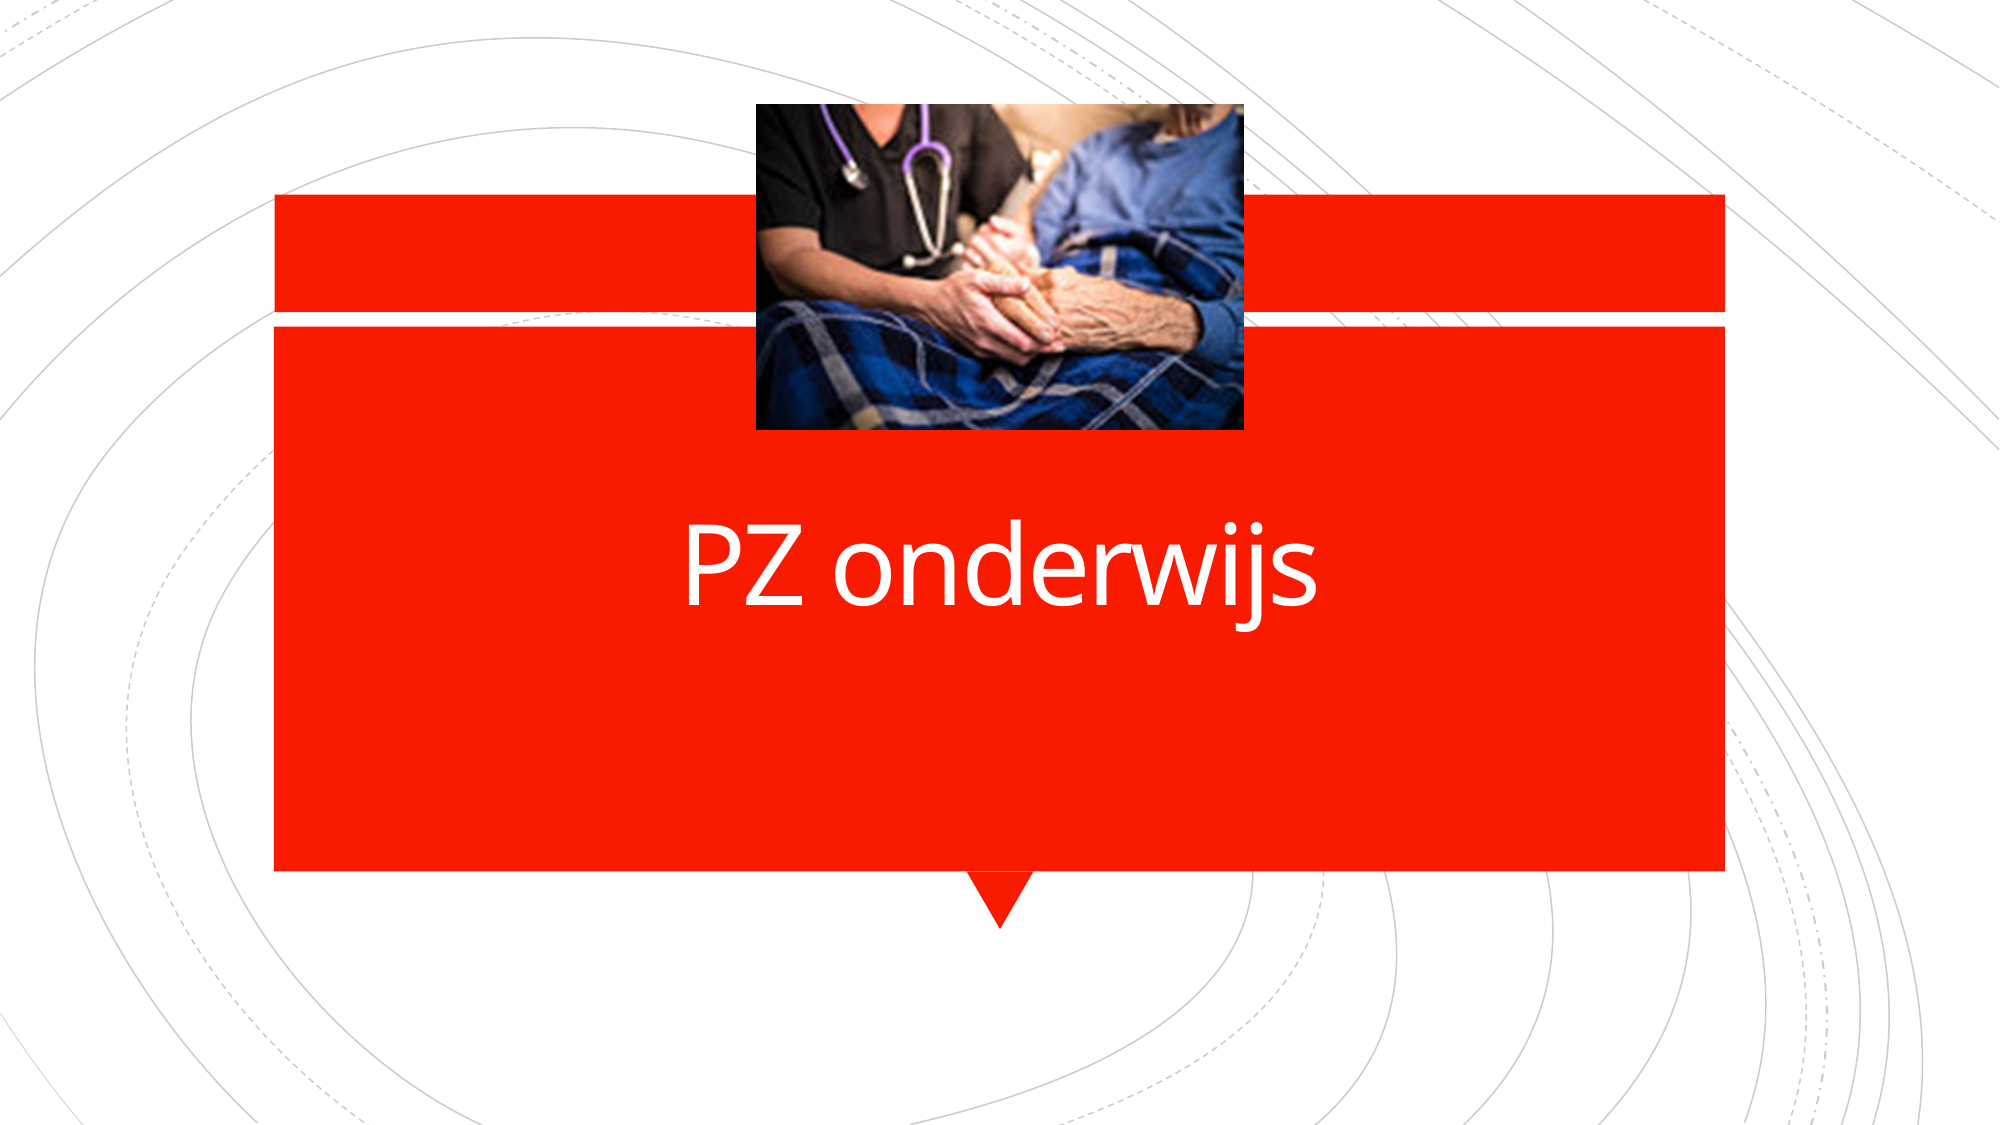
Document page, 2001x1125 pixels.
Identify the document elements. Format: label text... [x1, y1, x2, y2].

title PZ onderwijs [288, 340, 1713, 628]
picture [756, 104, 1244, 430]
